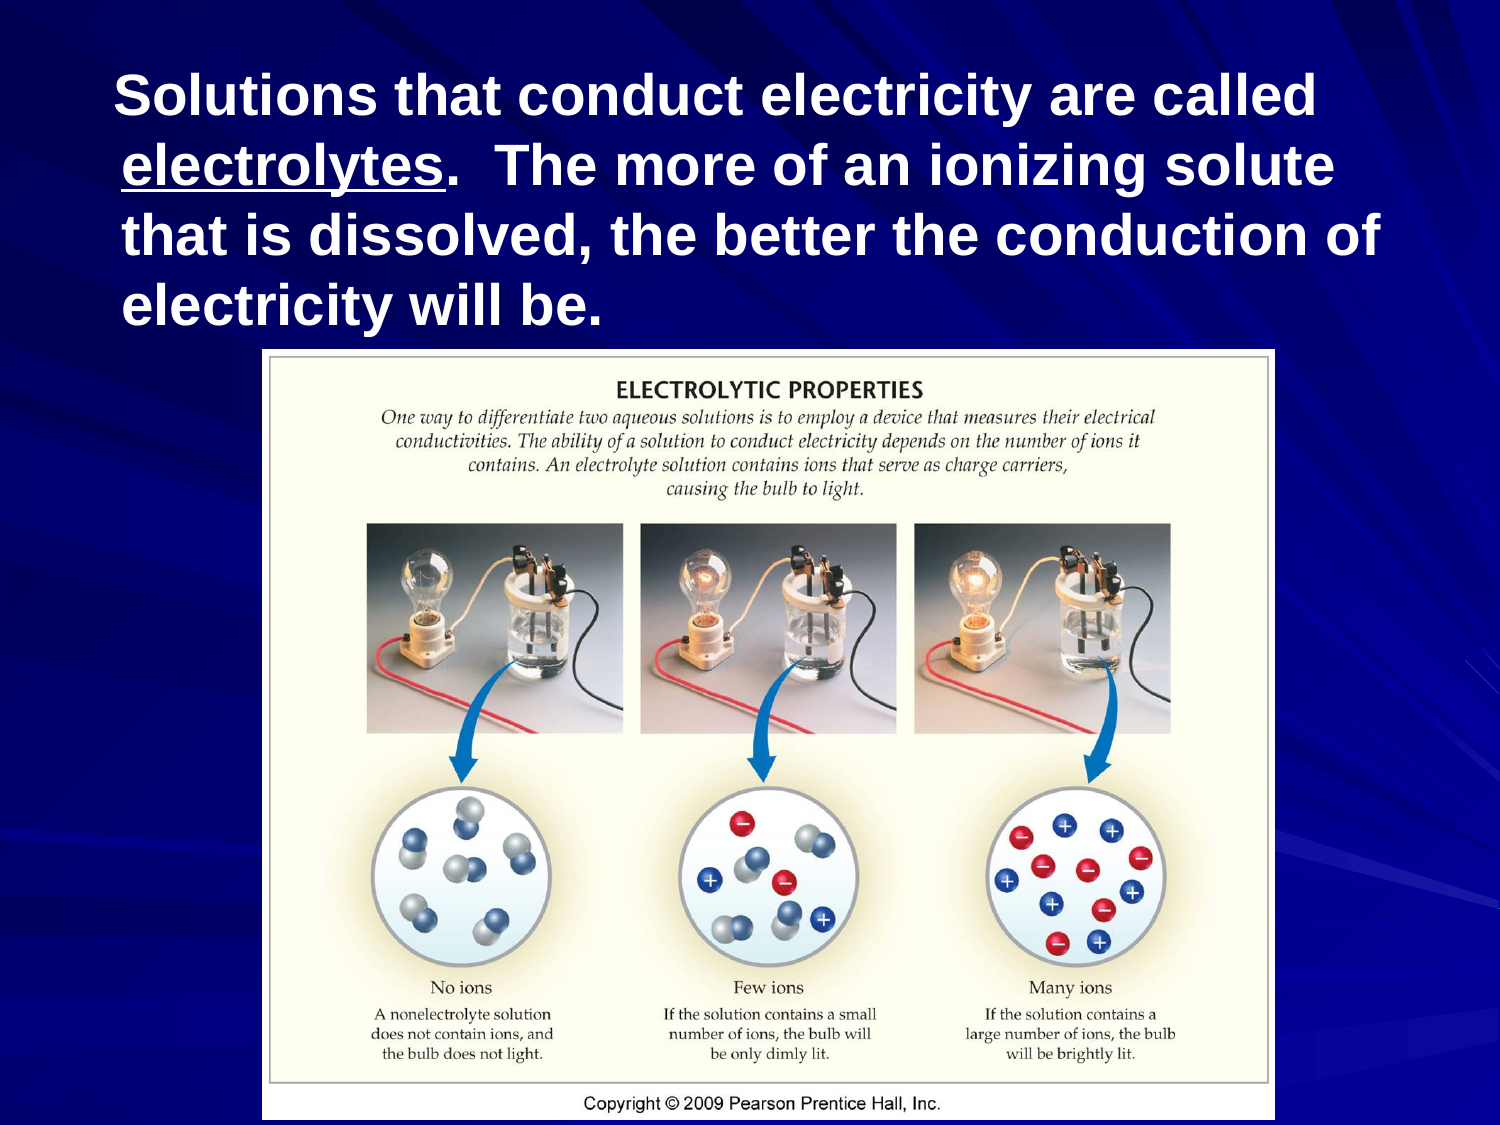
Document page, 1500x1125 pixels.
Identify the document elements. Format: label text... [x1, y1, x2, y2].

picture [262, 349, 1276, 1120]
text_box Solutions that conduct electricity are called electrolytes. The more of an ionizing solute that is dissolved, the better the conduction of electricity will be. [49, 49, 1463, 345]
